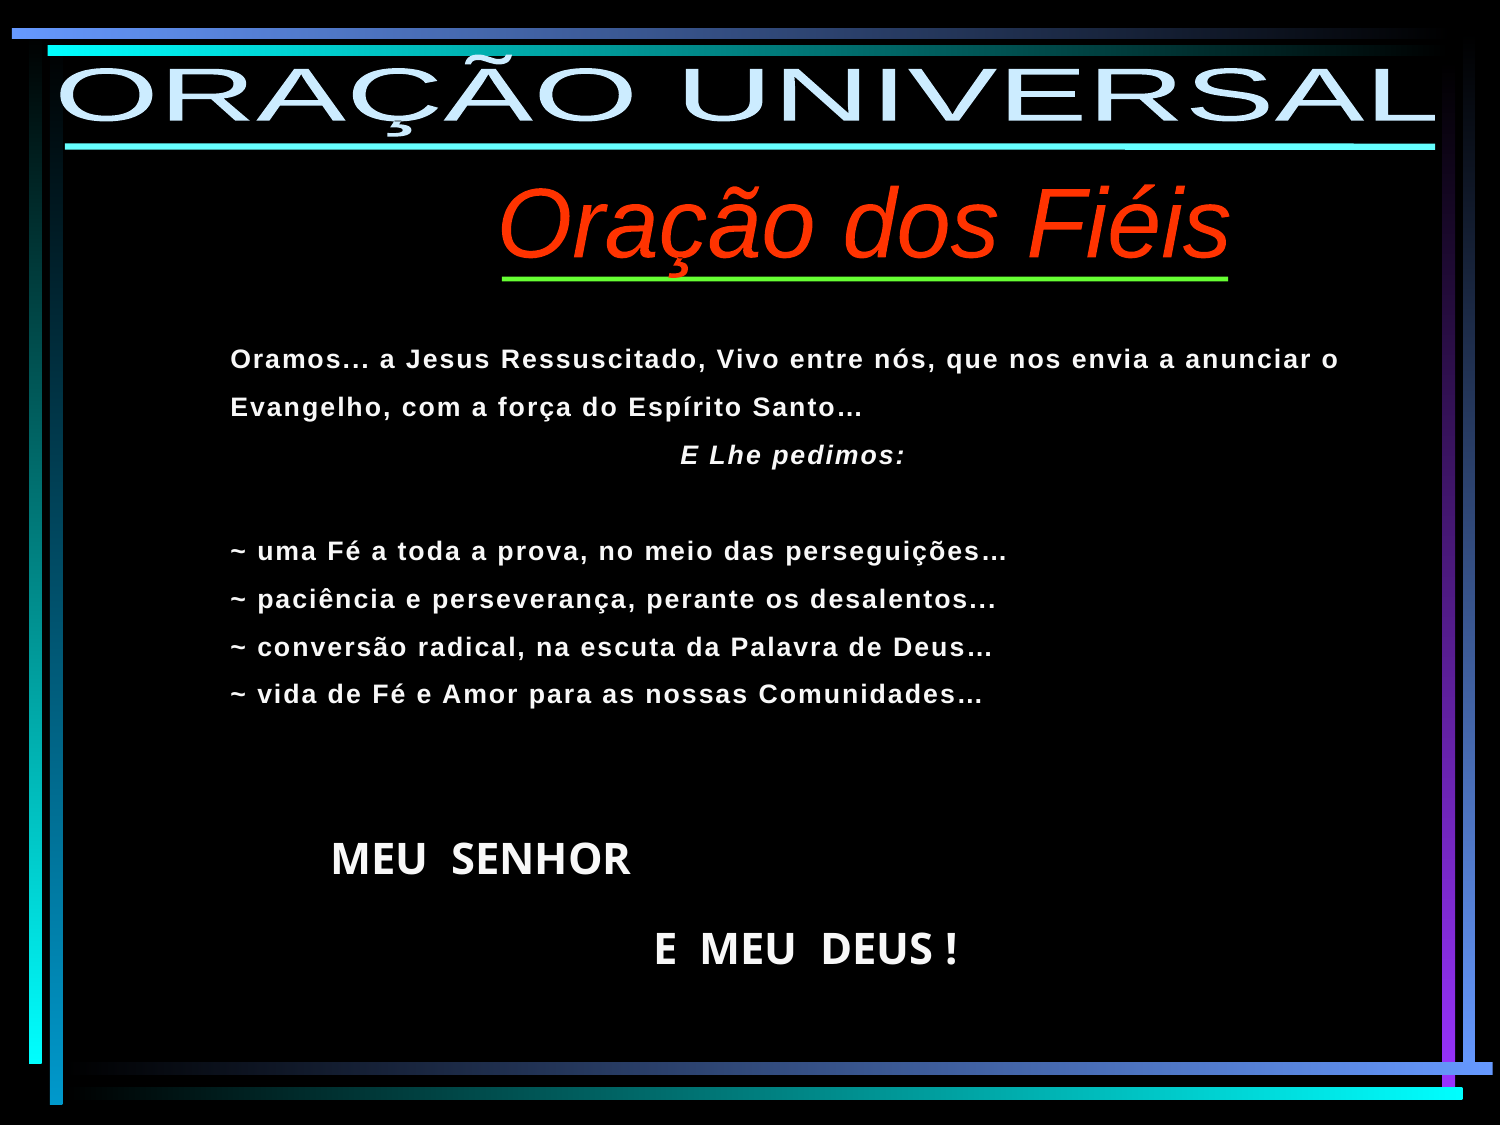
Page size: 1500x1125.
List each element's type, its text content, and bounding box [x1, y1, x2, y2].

text_box Oramos... a Jesus Ressuscitado, Vivo entre nós, que nos envia a anunciar o Evangelho, com a força do Espírito Santo… E Lhe pedimos: ~ uma Fé a toda a prova, no meio das perseguições… ~ paciência e perseverança, perante os desalentos... ~ conversão radical, na escuta da Palavra de Deus… ~ vida de Fé e Amor para as nossas Comunidades… [65, 336, 1430, 735]
text_box MEU SENHOR E MEU DEUS ! [315, 814, 1270, 1010]
